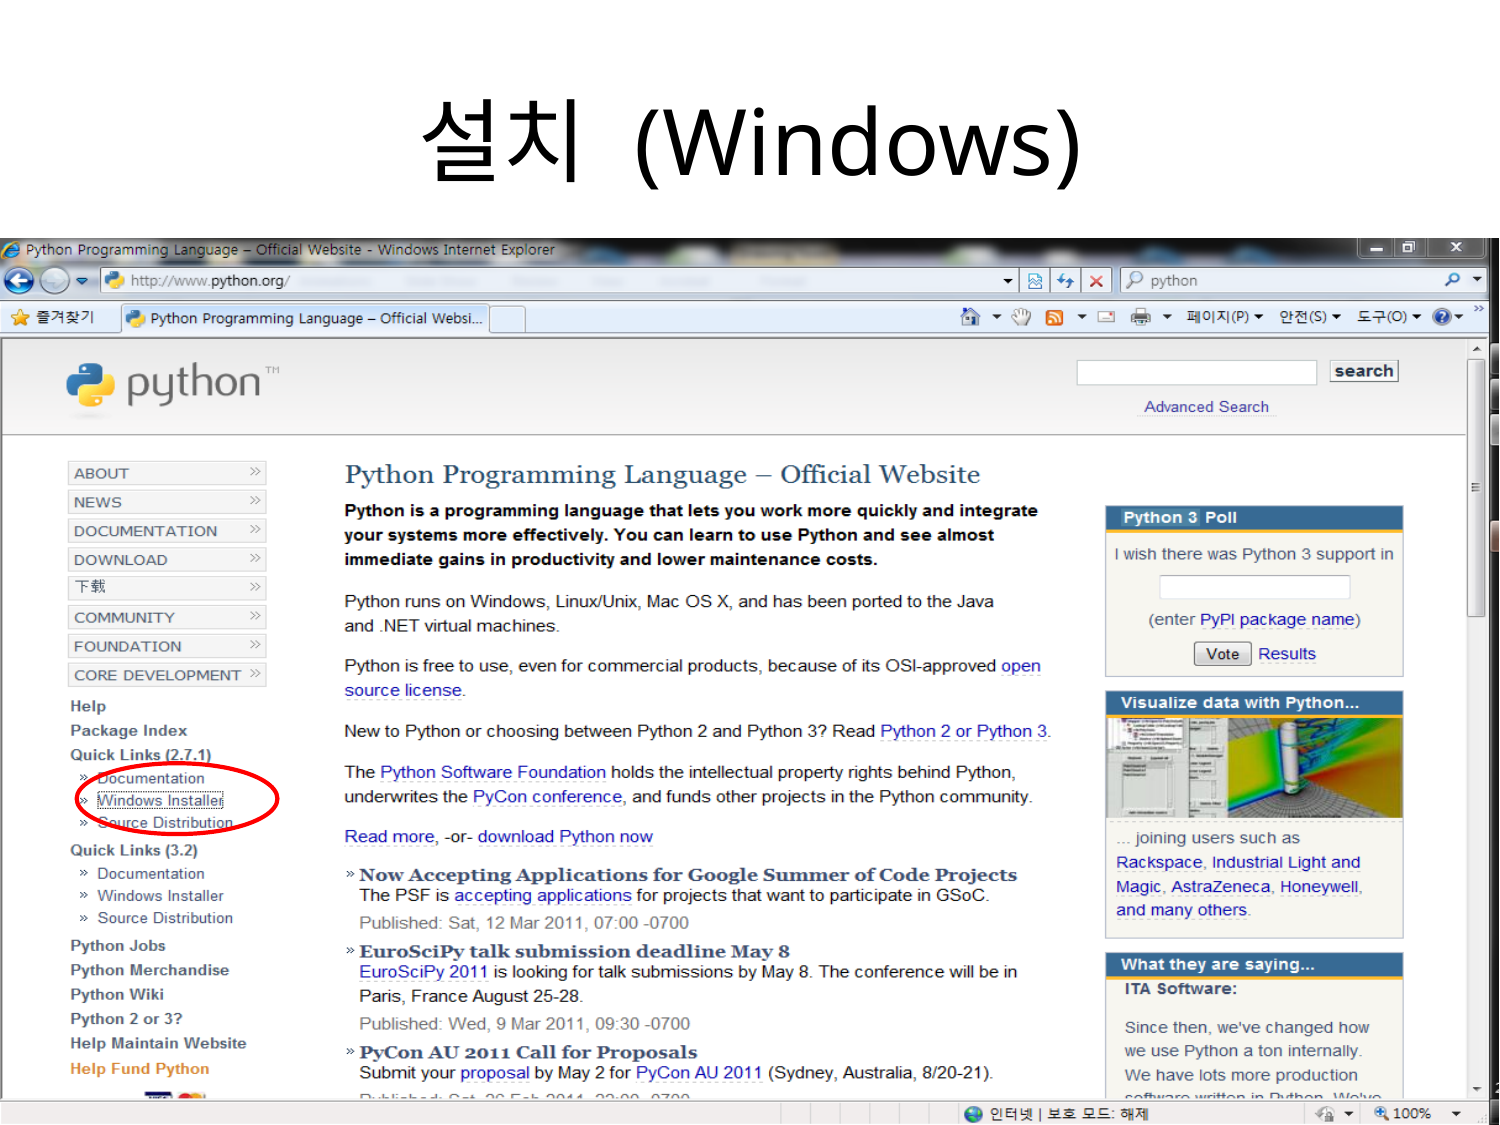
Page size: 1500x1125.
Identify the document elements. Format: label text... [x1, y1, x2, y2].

title 설치 (Windows) [75, 45, 1425, 233]
picture [0, 238, 1500, 1125]
